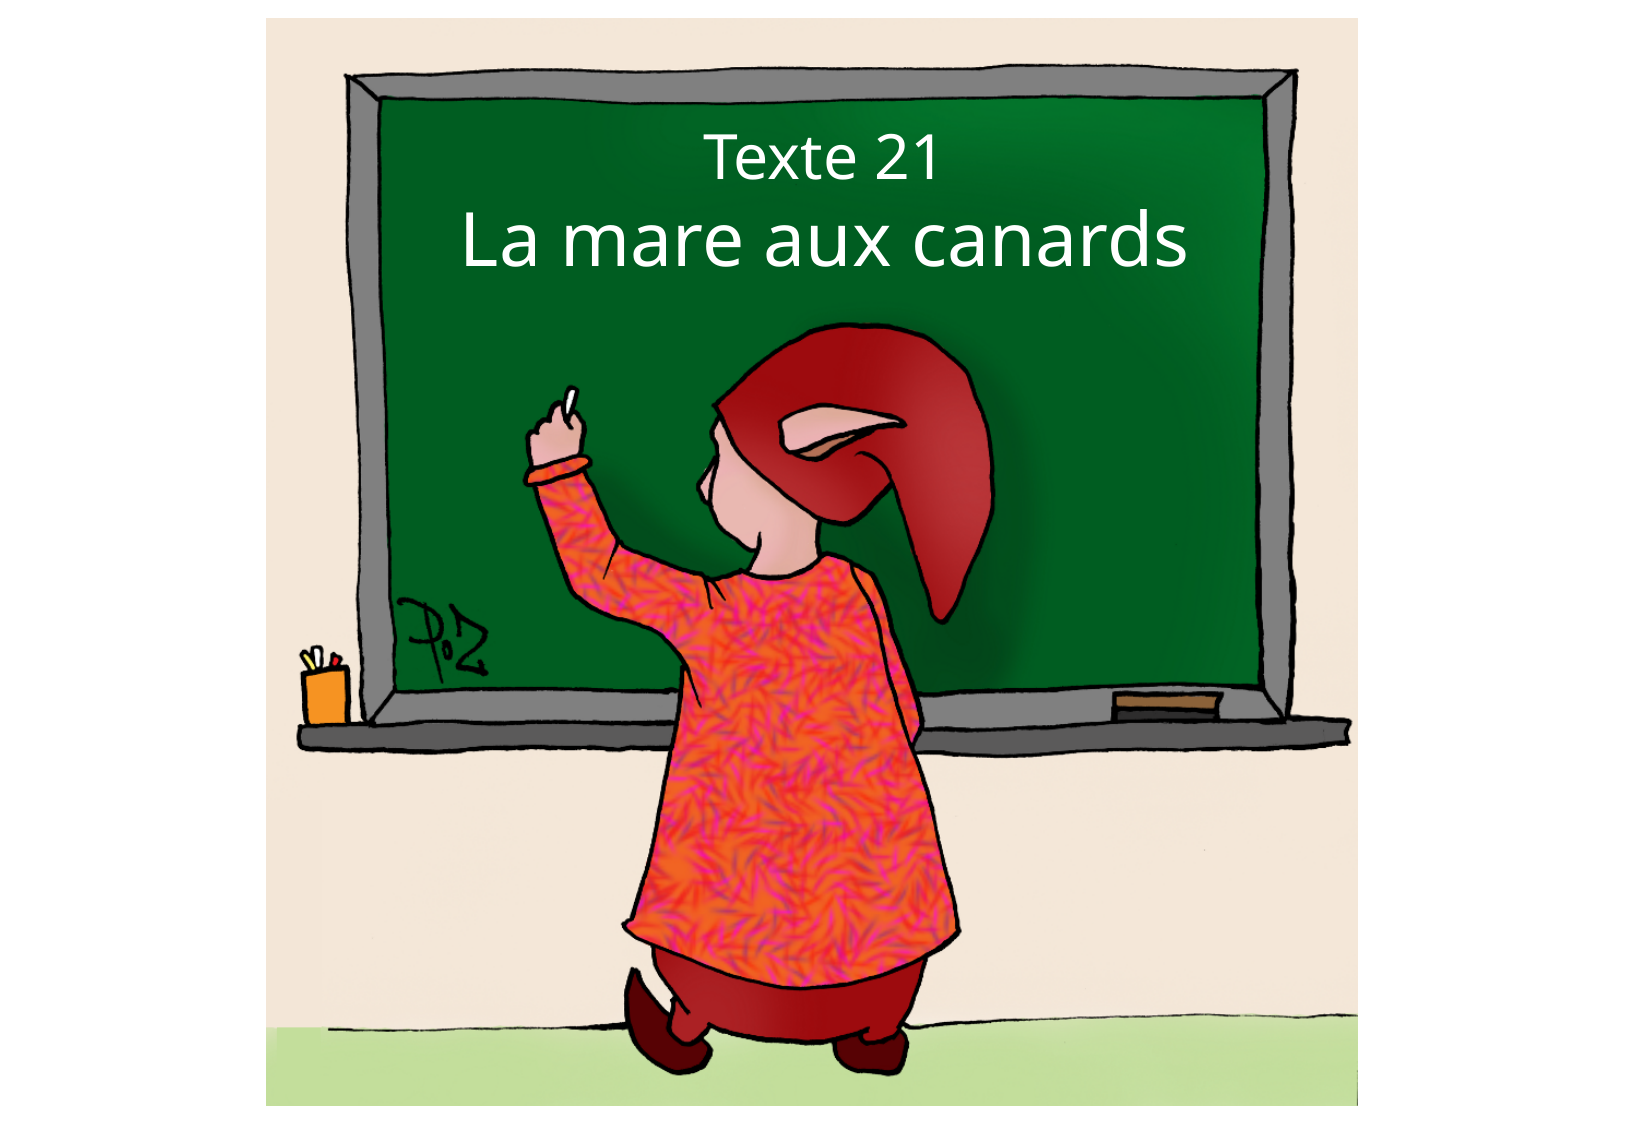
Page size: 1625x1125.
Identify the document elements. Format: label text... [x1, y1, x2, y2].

picture [266, 18, 1358, 1106]
text_box Texte 21 La mare aux canards [377, 101, 1273, 297]
